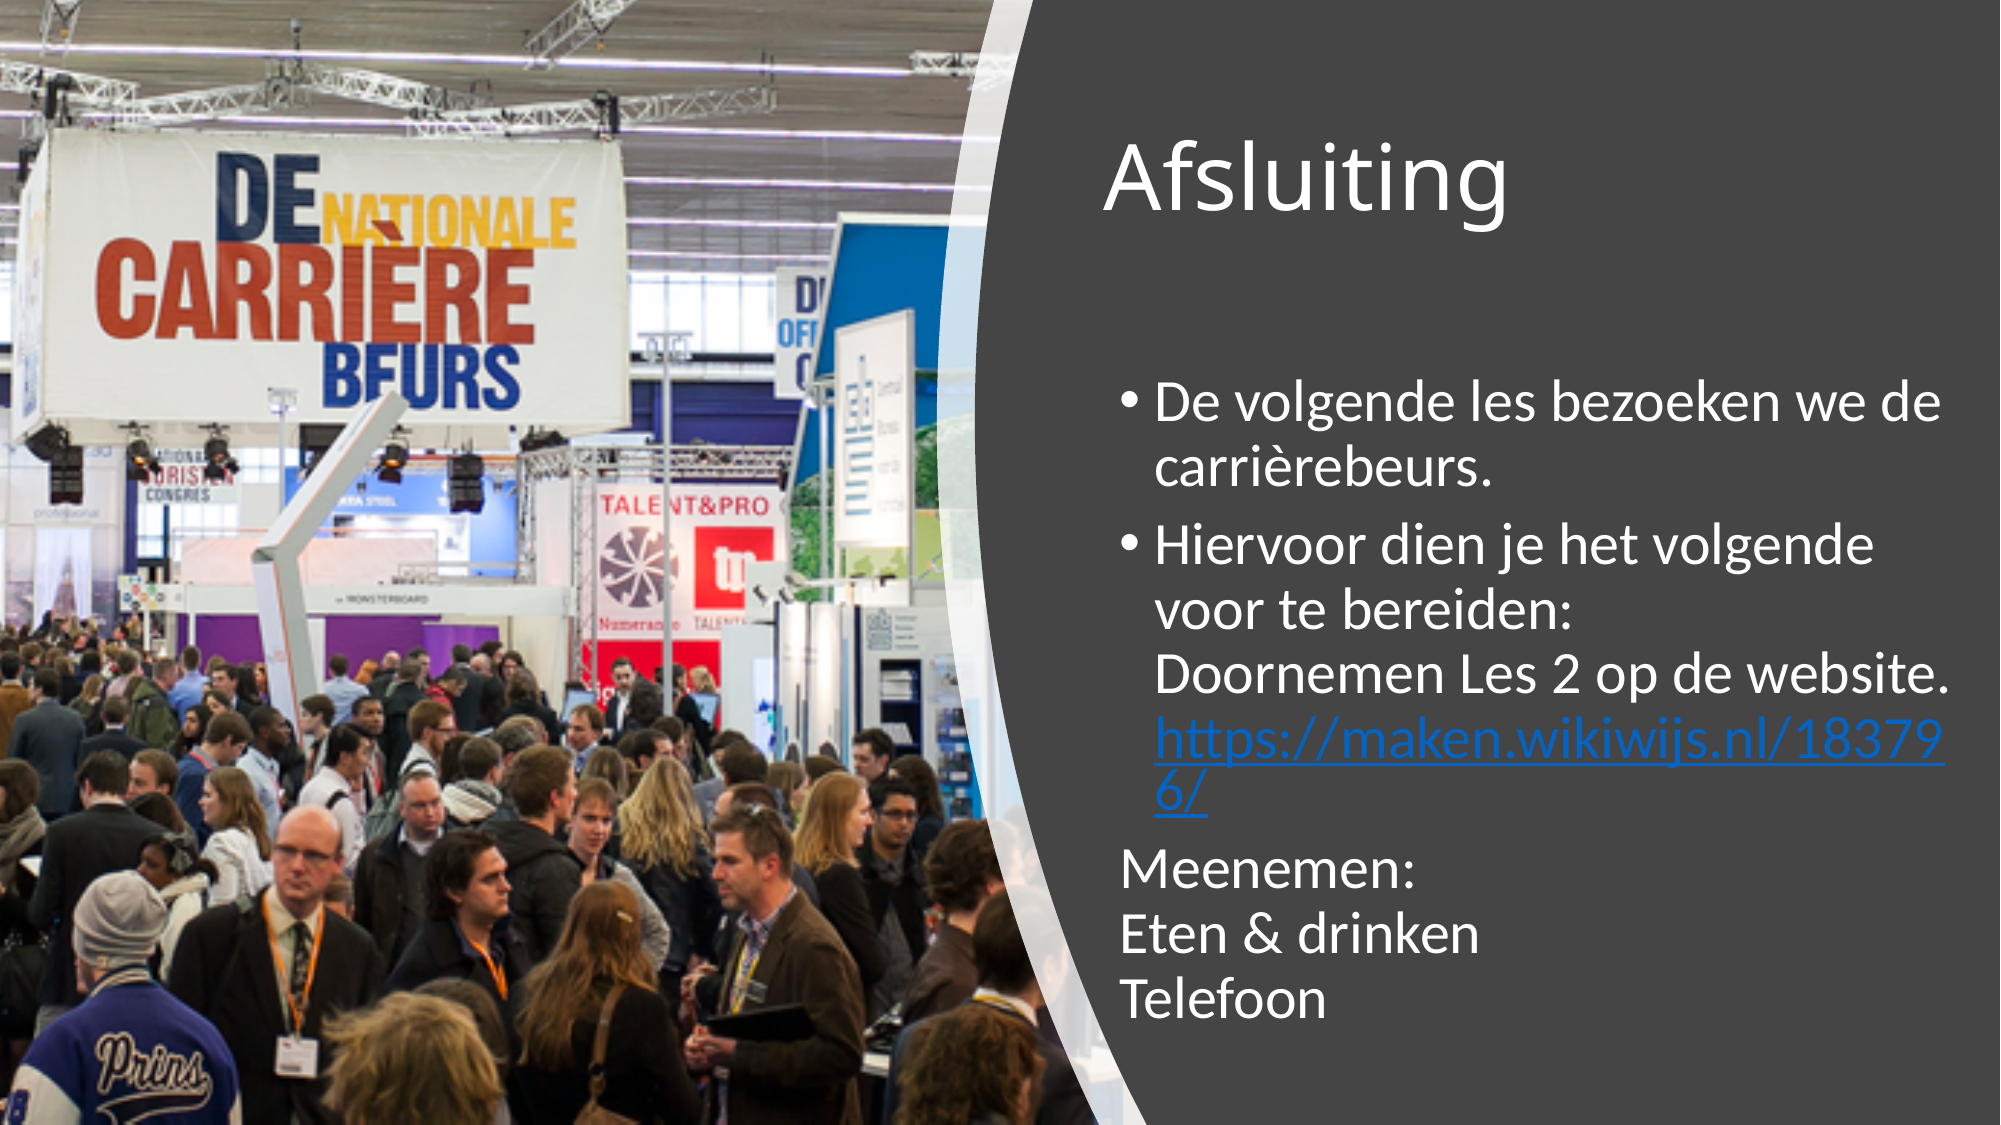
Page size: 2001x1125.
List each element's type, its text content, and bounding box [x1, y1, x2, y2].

title Afsluiting [1150, 72, 1880, 290]
text_box [1150, 0, 2000, 1125]
picture [0, 0, 1150, 1125]
list De volgende les bezoeken we de carrièrebeurs. Hiervoor dien je het volgende voor te bereiden: Doornemen Les 2 op de website. https://maken.wikiwijs.nl/183796/ Meenemen: Eten & drinken Telefoon [1150, 362, 1968, 1110]
